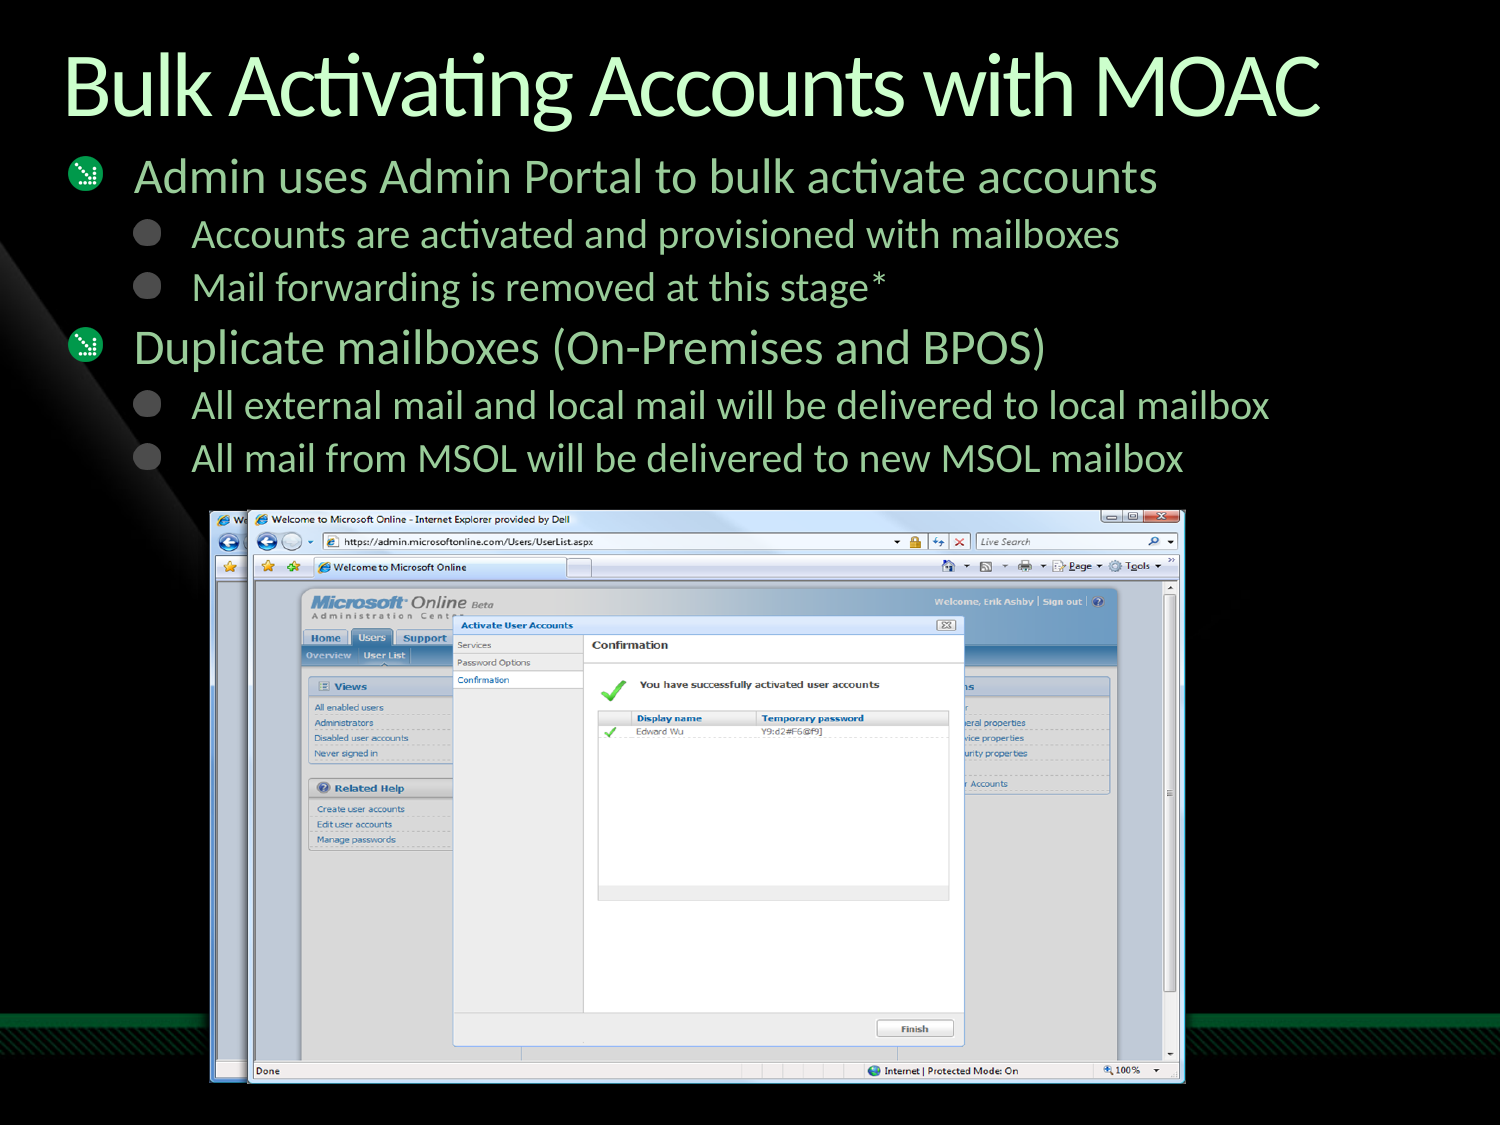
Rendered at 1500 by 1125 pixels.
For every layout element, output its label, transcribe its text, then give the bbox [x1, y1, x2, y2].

list Admin uses Admin Portal to bulk activate accounts Accounts are activated and provisioned with mailboxes Mail forwarding is removed at this stage* Duplicate mailboxes (On-Premises and BPOS) All external mail and local mail will be delivered to local mailbox All mail from MSOL will be delivered to new MSOL mailbox [68, 150, 1444, 505]
picture [0, 0, 1500, 1125]
title Bulk Activating Accounts with MOAC [62, 37, 1438, 138]
